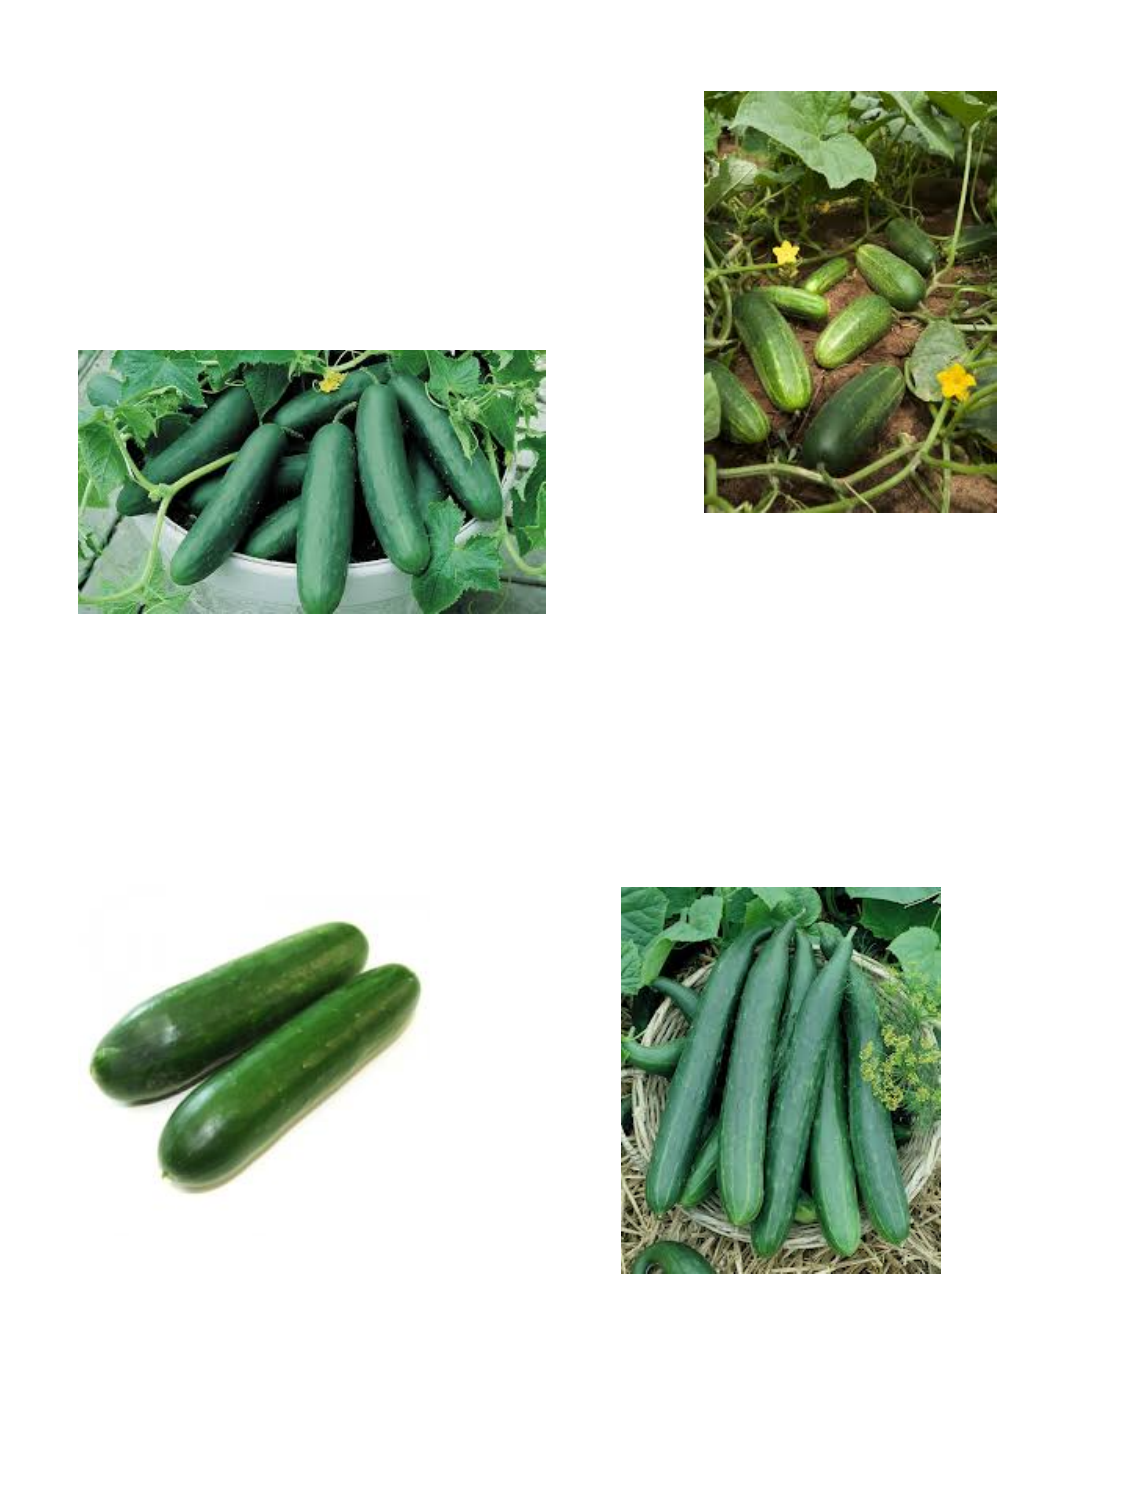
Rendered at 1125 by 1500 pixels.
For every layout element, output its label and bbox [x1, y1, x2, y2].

picture [77, 883, 430, 1236]
picture [77, 350, 546, 614]
picture [621, 887, 941, 1274]
picture [703, 91, 997, 513]
